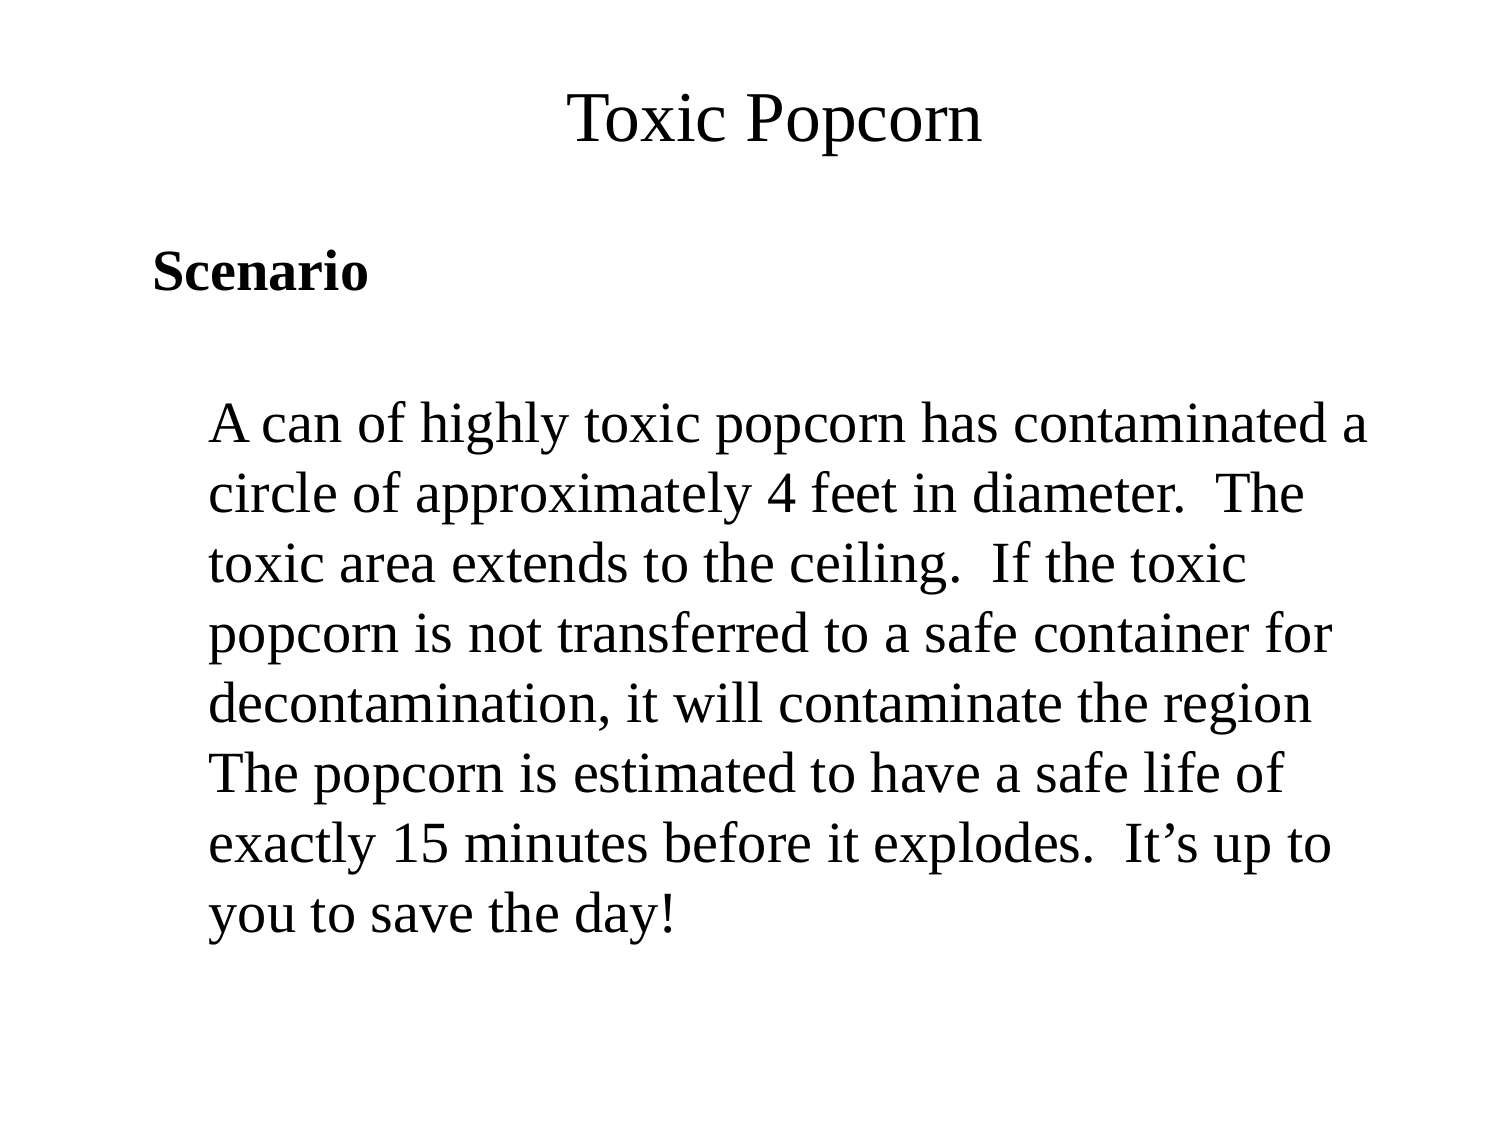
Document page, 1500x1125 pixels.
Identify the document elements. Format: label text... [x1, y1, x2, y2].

title Toxic Popcorn [125, 62, 1425, 250]
list Scenario A can of highly toxic popcorn has contaminated a circle of approximately 4 feet in diameter. The toxic area extends to the ceiling. If the toxic popcorn is not transferred to a safe container for decontamination, it will contaminate the region The popcorn is estimated to have a safe life of exactly 15 minutes before it explodes. It’s up to you to save the day! [137, 224, 1400, 836]
